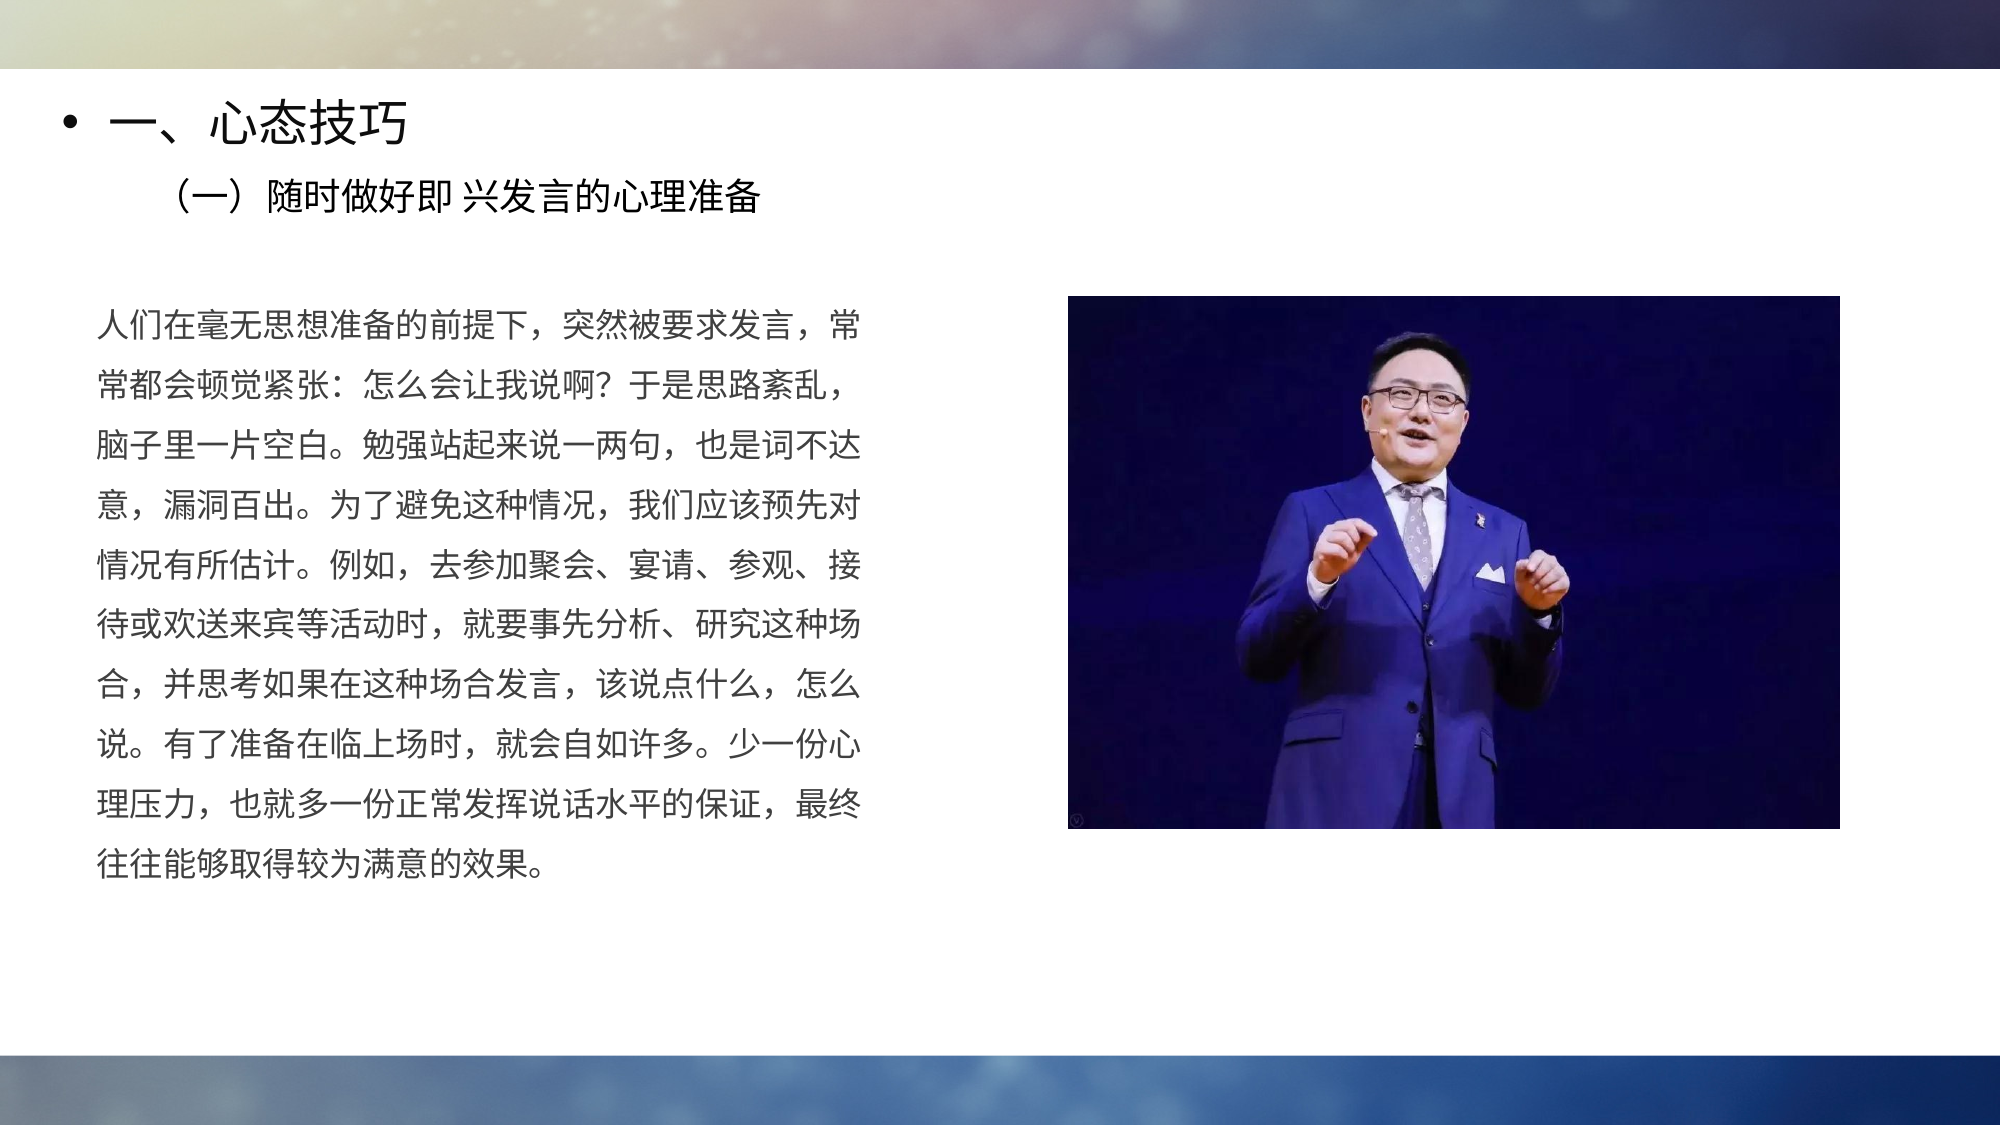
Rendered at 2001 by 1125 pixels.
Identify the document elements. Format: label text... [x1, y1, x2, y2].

text_box 人们在毫无思想准备的前提下，突然被要求发言，常常都会顿觉紧张：怎么会让我说啊？于是思路紊乱，脑子里一片空白。勉强站起来说一两句，也是词不达意，漏洞百出。为了避免这种情况，我们应该预先对情况有所估计。例如，去参加聚会、宴请、参观、接待或欢送来宾等活动时，就要事先分析、研究这种场合，并思考如果在这种场合发言，该说点什么，怎么说。有了准备在临上场时，就会自如许多。少一份心理压力，也就多一份正常发挥说话水平的保证，最终往往能够取得较为满意的效果。 [81, 276, 908, 891]
picture [0, 0, 2000, 69]
picture [0, 1056, 2000, 1125]
text_box 一、心态技巧 [46, 84, 794, 160]
picture [1068, 296, 1840, 829]
text_box （一）随时做好即 兴发言的心理准备 [138, 165, 778, 226]
